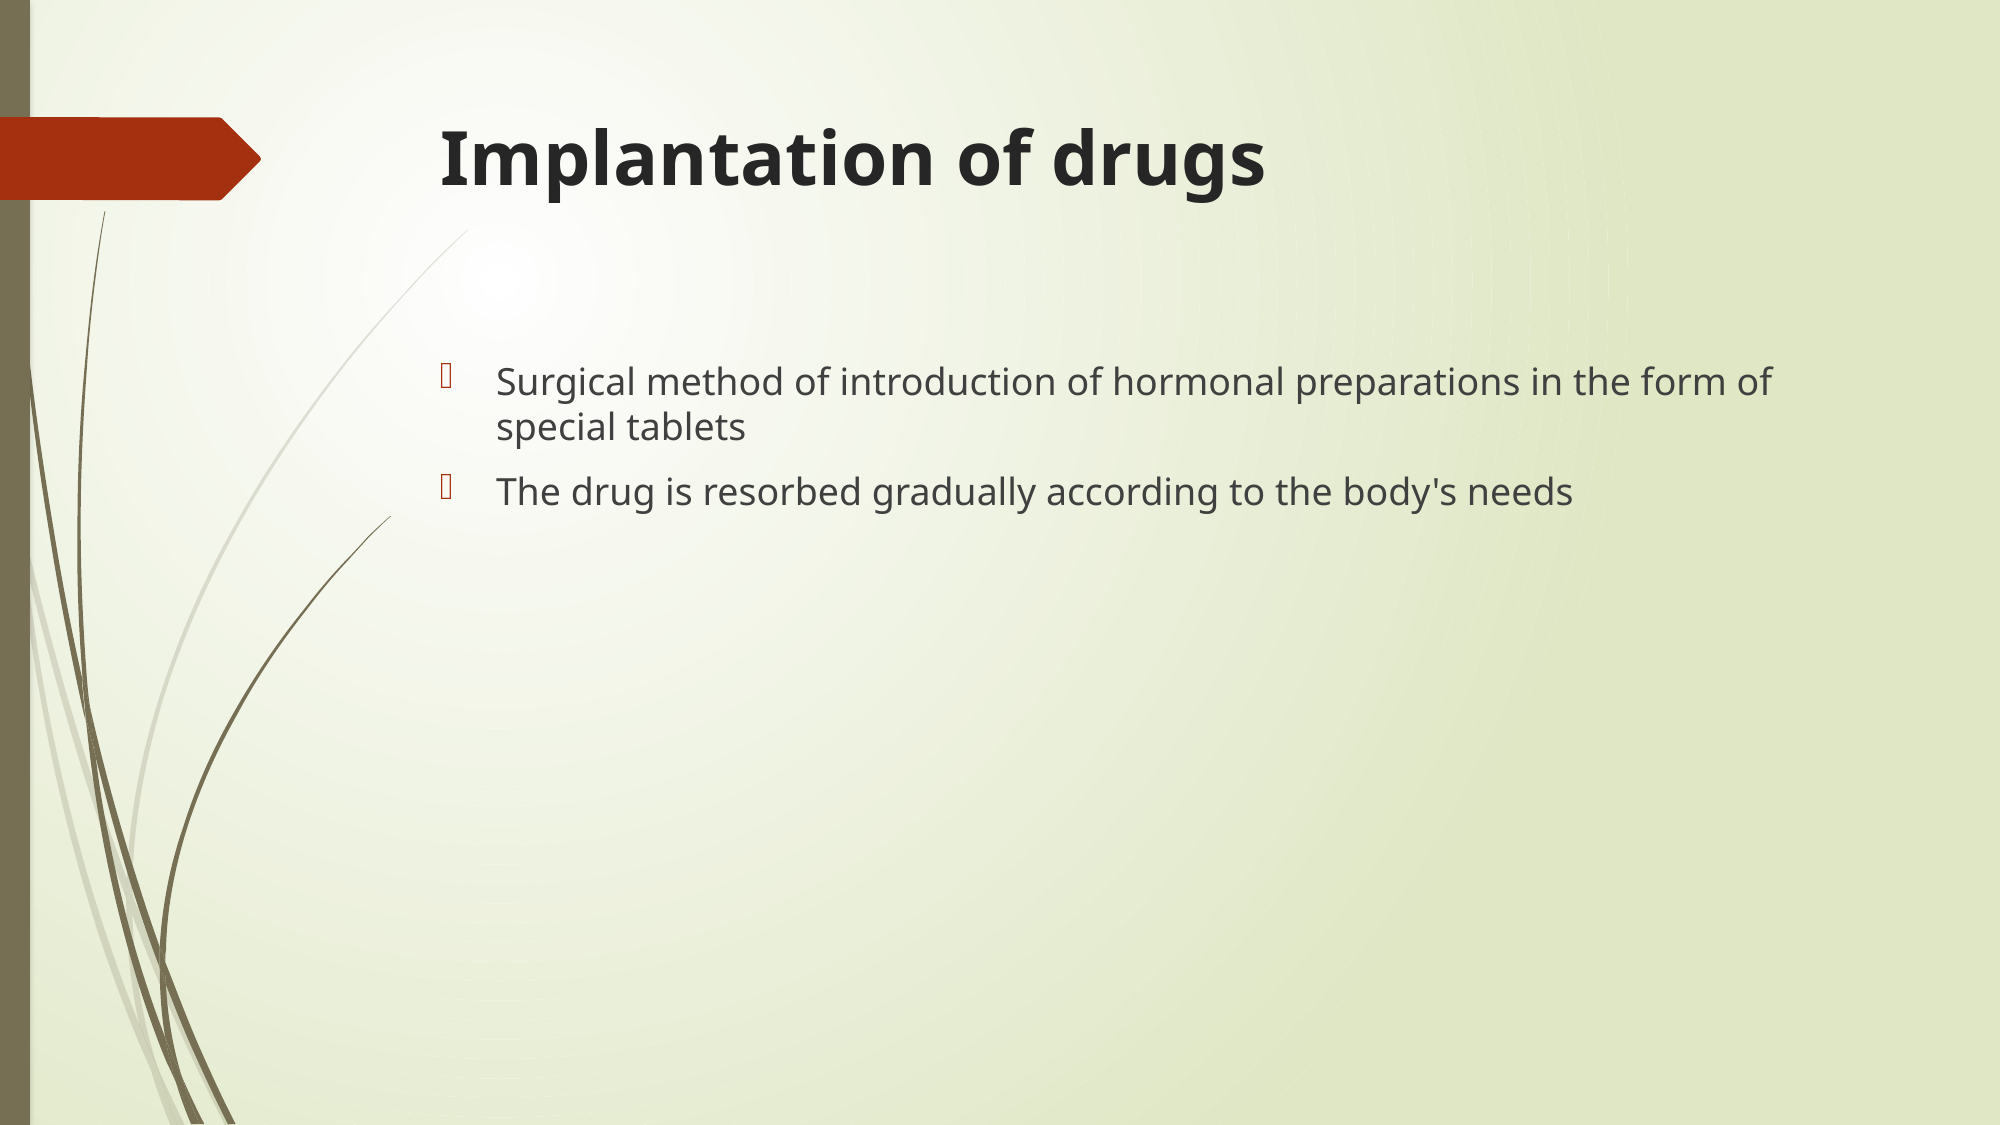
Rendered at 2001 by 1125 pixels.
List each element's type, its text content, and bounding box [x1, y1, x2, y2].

list Surgical method of introduction of hormonal preparations in the form of special tablets The drug is resorbed gradually according to the body's needs [424, 350, 1888, 970]
title Implantation of drugs [425, 102, 1888, 313]
